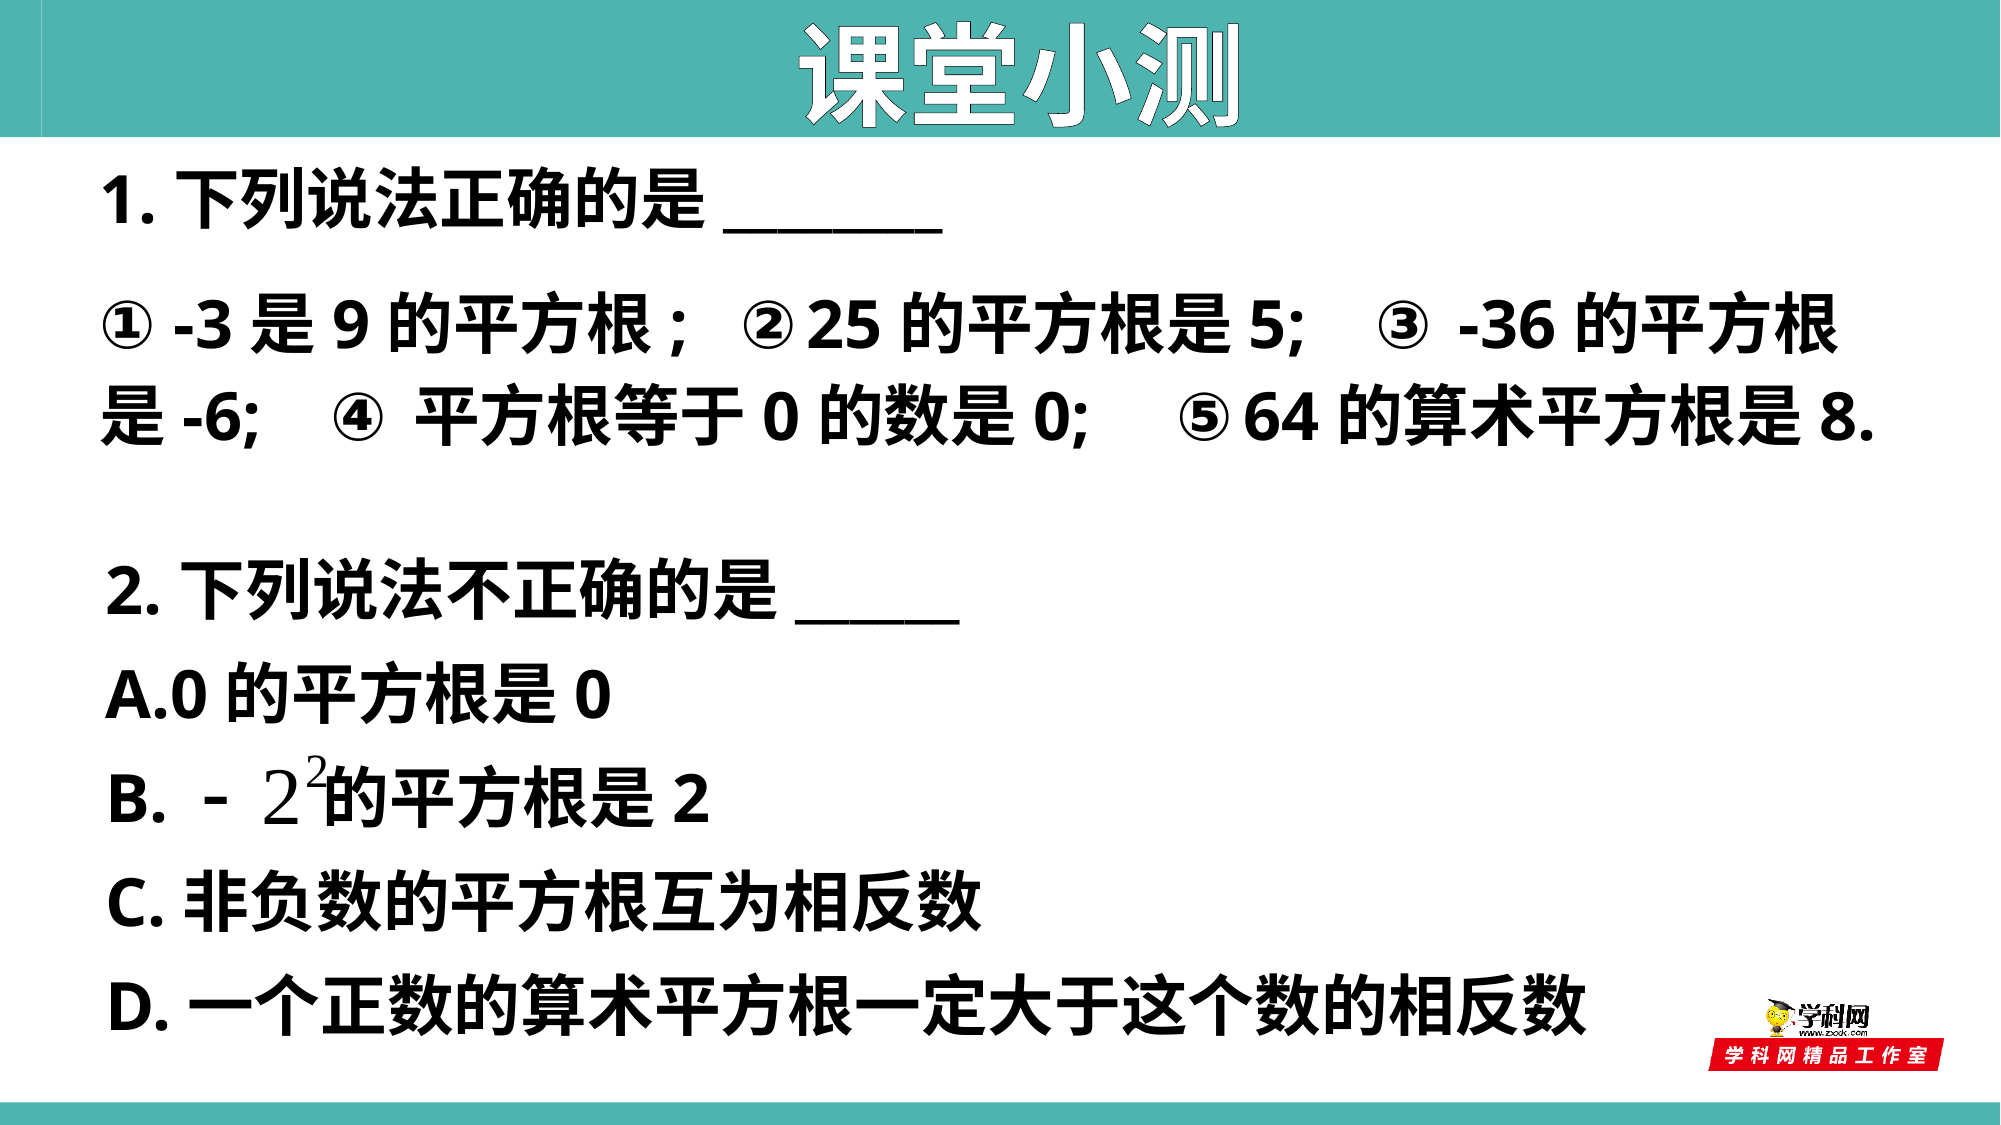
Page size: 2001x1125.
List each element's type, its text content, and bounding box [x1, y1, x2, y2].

text_box 2.下列说法不正确的是______ A.0的平方根是0 B. 的平方根是2 C.非负数的平方根互为相反数 D.一个正数的算术平方根一定大于这个数的相反数 [90, 516, 1675, 1052]
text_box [189, 735, 347, 838]
text_box [0, 1100, 2000, 1125]
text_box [0, 0, 2000, 138]
text_box 1.下列说法正确的是________ ① -3是9的平方根; ②25的平方根是5; ③ -36的平方根是-6; ④平方根等于0的数是0; ⑤64的算术平方根是8. [85, 149, 1922, 462]
picture [1708, 1038, 1944, 1071]
picture [1766, 999, 1869, 1037]
